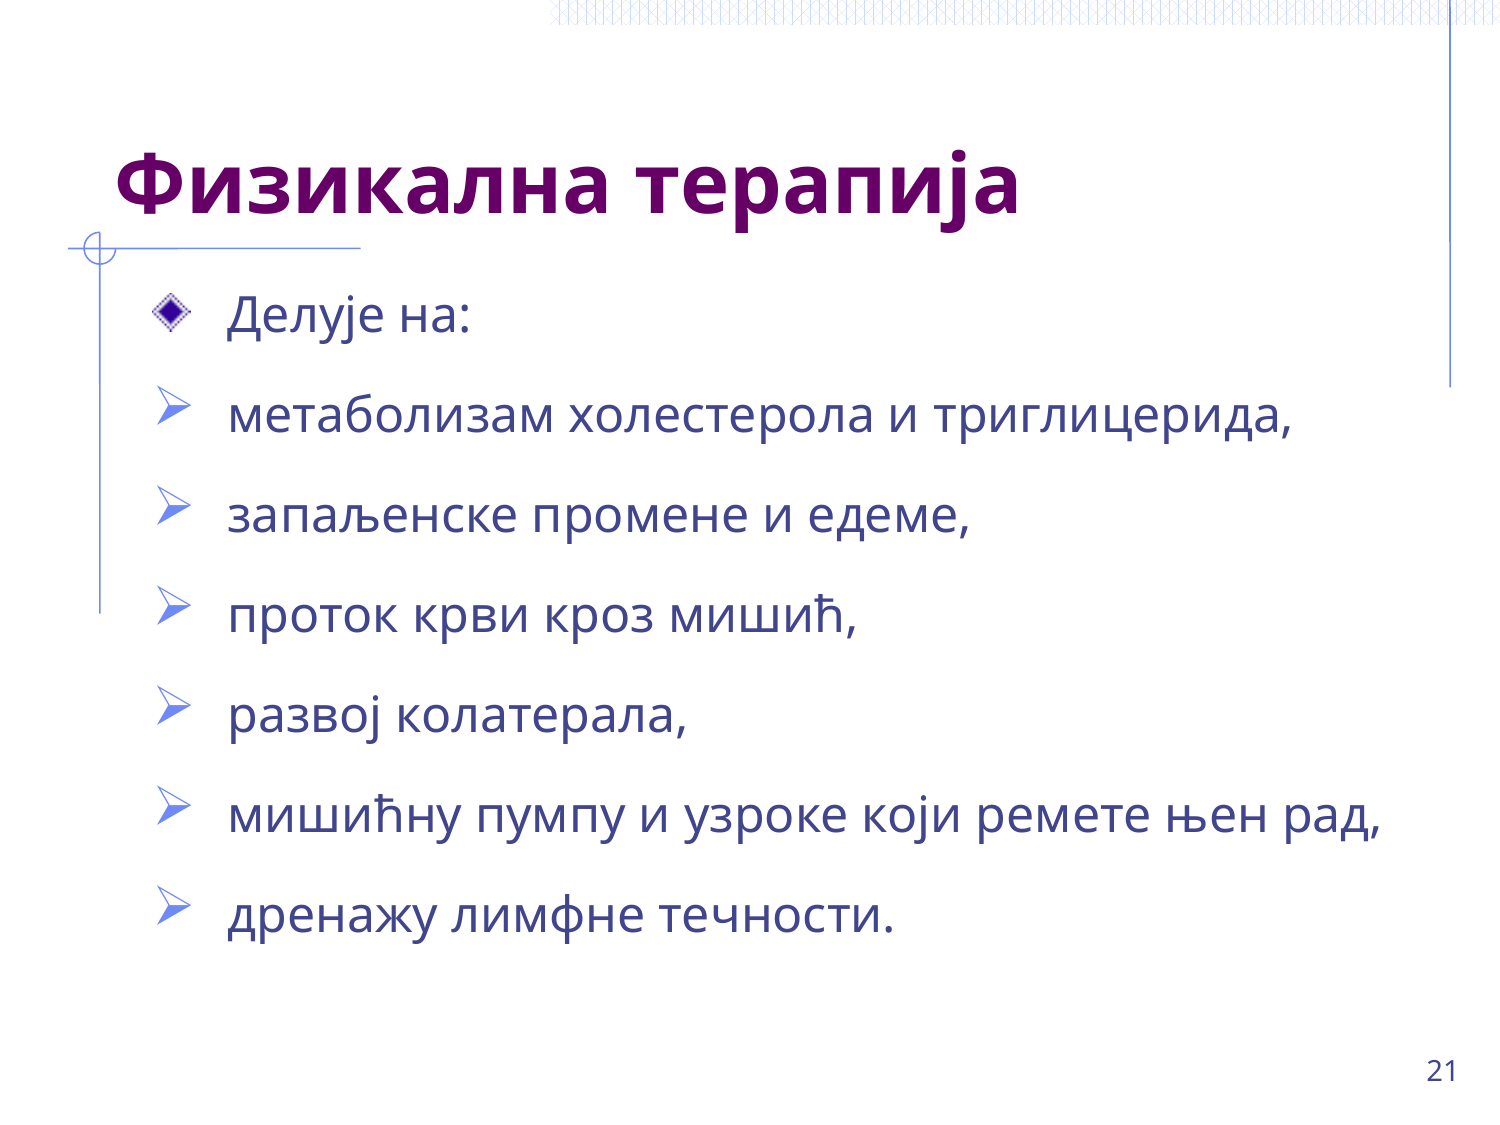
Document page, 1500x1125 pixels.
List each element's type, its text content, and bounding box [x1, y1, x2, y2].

picture [152, 293, 191, 332]
slide_number 21 [1162, 1025, 1475, 1100]
title Физикална терапија [99, 49, 1376, 238]
list Делује на: метаболизам холестерола и триглицерида, запаљенске промене и едеме, проток крви кроз мишић, развој колатерала, мишићну пумпу и узроке који ремете њен рад, дренажу лимфне течности. [137, 274, 1413, 951]
